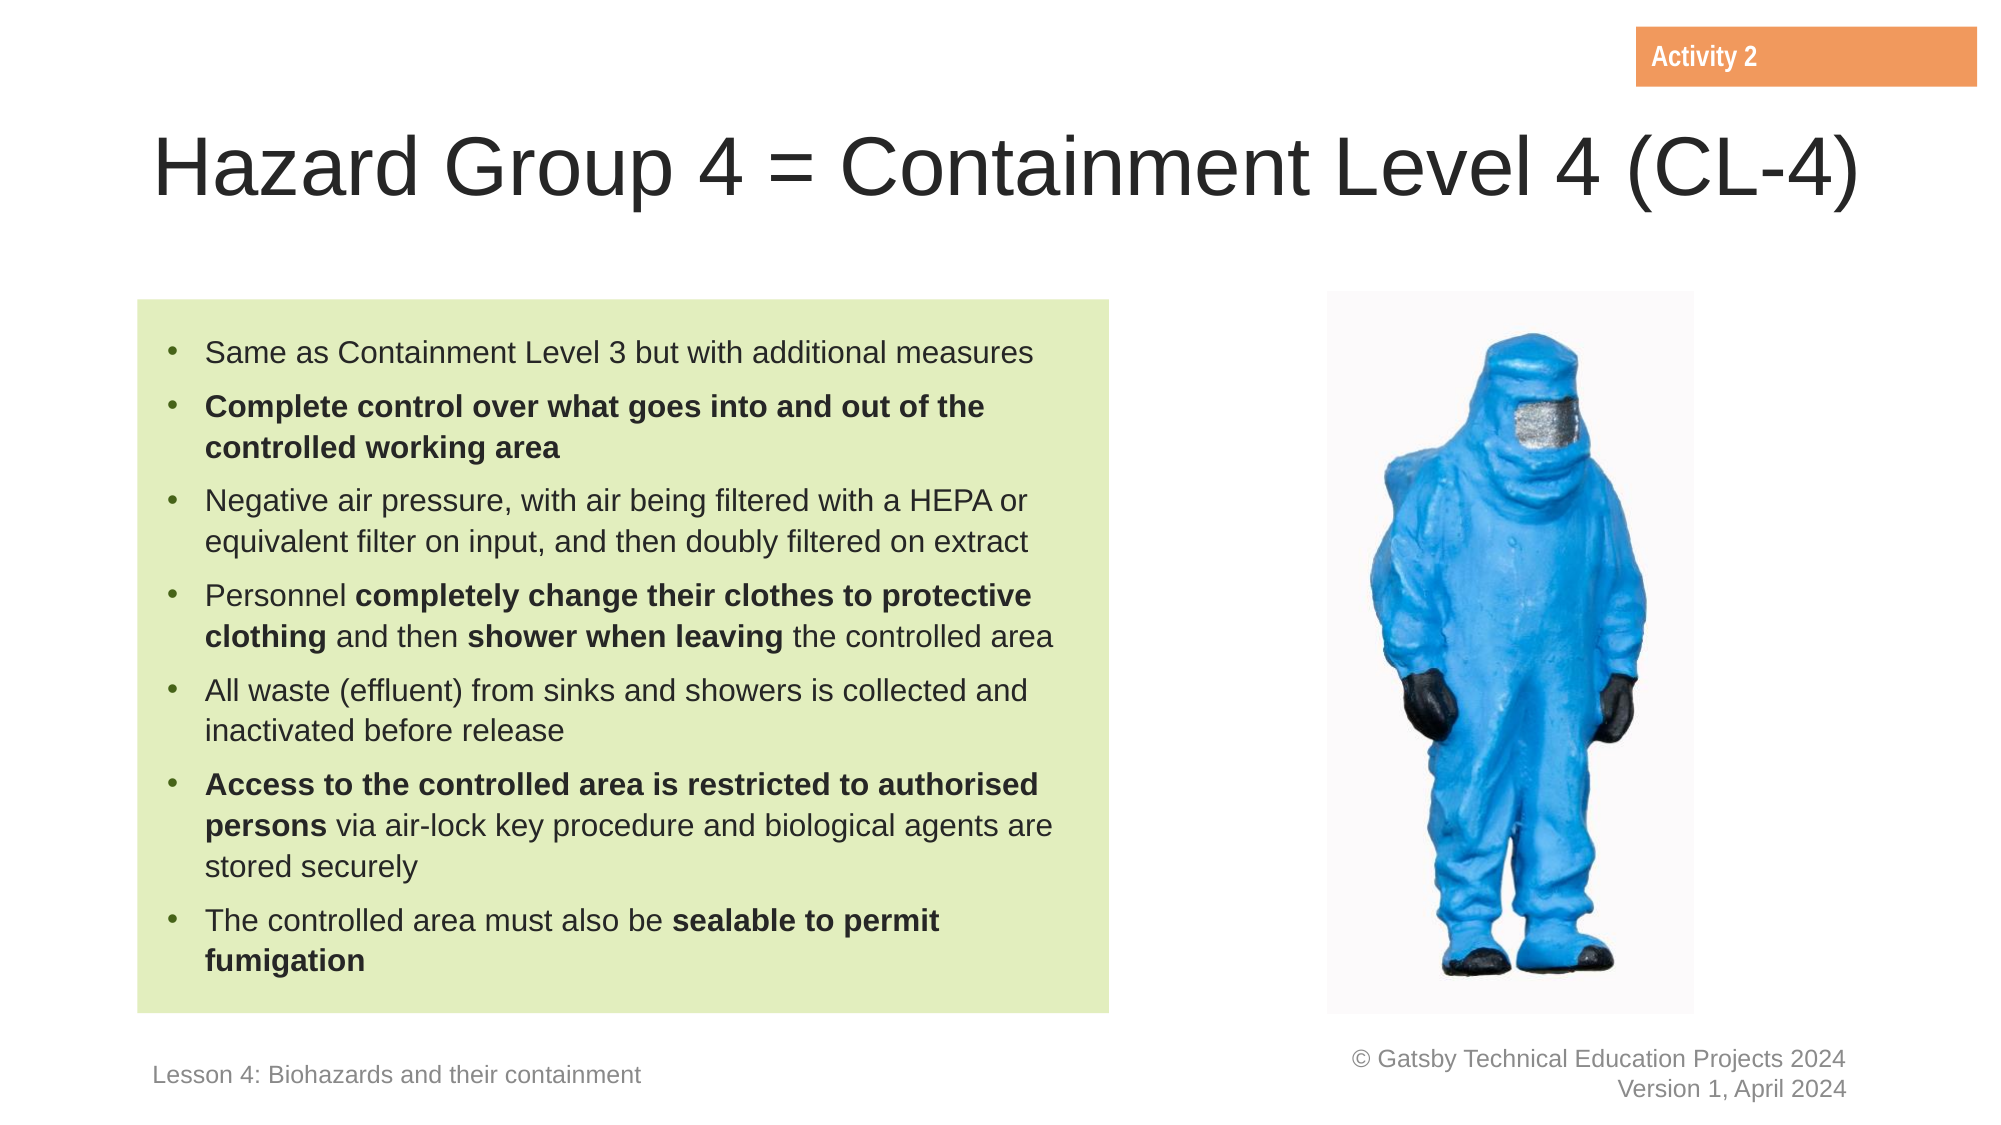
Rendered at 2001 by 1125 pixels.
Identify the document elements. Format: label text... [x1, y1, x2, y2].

picture [1327, 291, 1694, 1014]
list Lesson 4: Biohazards and their containment [137, 1042, 829, 1103]
title Hazard Group 4 = Containment Level 4 (CL-4) [137, 59, 1886, 278]
list Same as Containment Level 3 but with additional measures Complete control over what goes into and out of the controlled working area Negative air pressure, with air being filtered with a HEPA or equivalent filter on input, and then doubly filtered on extract Personnel completely change their clothes to protective clothing and then shower when leaving the controlled area All waste (effluent) from sinks and showers is collected and inactivated before release Access to the controlled area is restricted to authorised persons via air-lock key procedure and biological agents are stored securely The controlled area must also be sealable to permit fumigation [137, 299, 1109, 1014]
list Activity 2 [1636, 26, 1978, 87]
